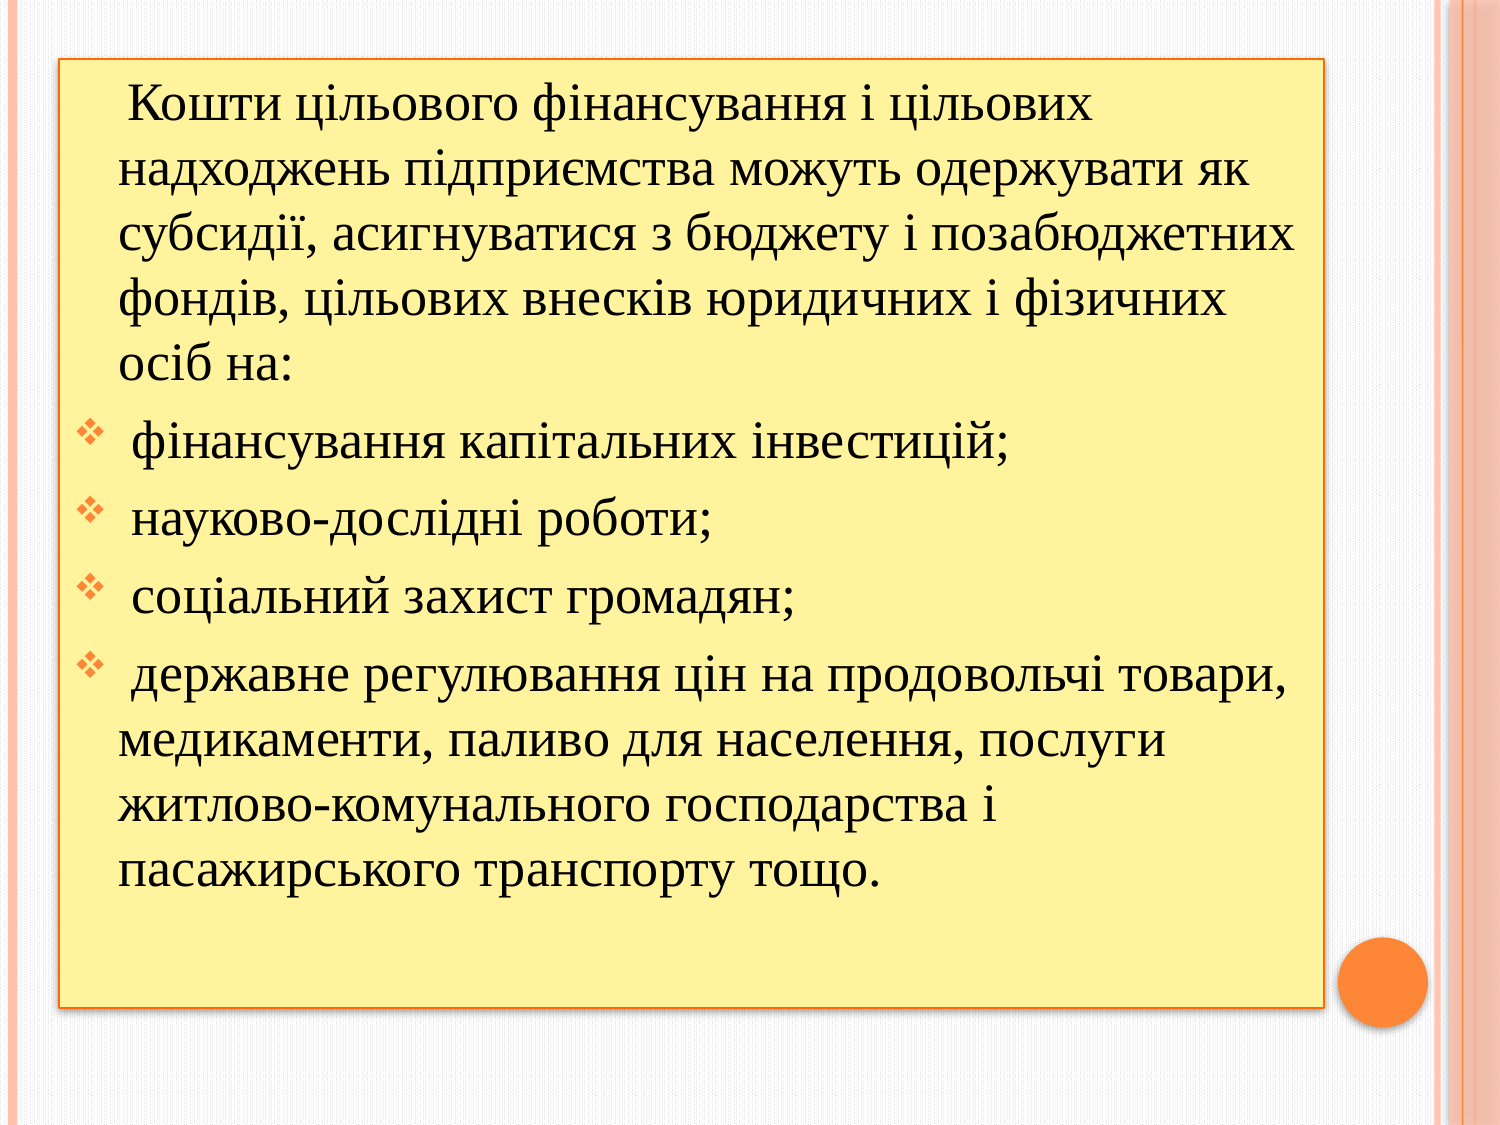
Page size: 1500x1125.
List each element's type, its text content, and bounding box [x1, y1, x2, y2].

list Кошти цільового фінансування і цільових надходжень підприємства можуть одержувати як субсидії, асигнуватися з бюджету і позабюджетних фондів, цільових внесків юридичних і фізичних осіб на: фінансування капітальних інвестицій; науково-дослідні роботи; соціальний захист громадян; державне регулювання цін на продовольчі товари, медикаменти, паливо для населення, послуги житлово-комунального господарства і пасажирського транспорту тощо. [58, 58, 1325, 1009]
